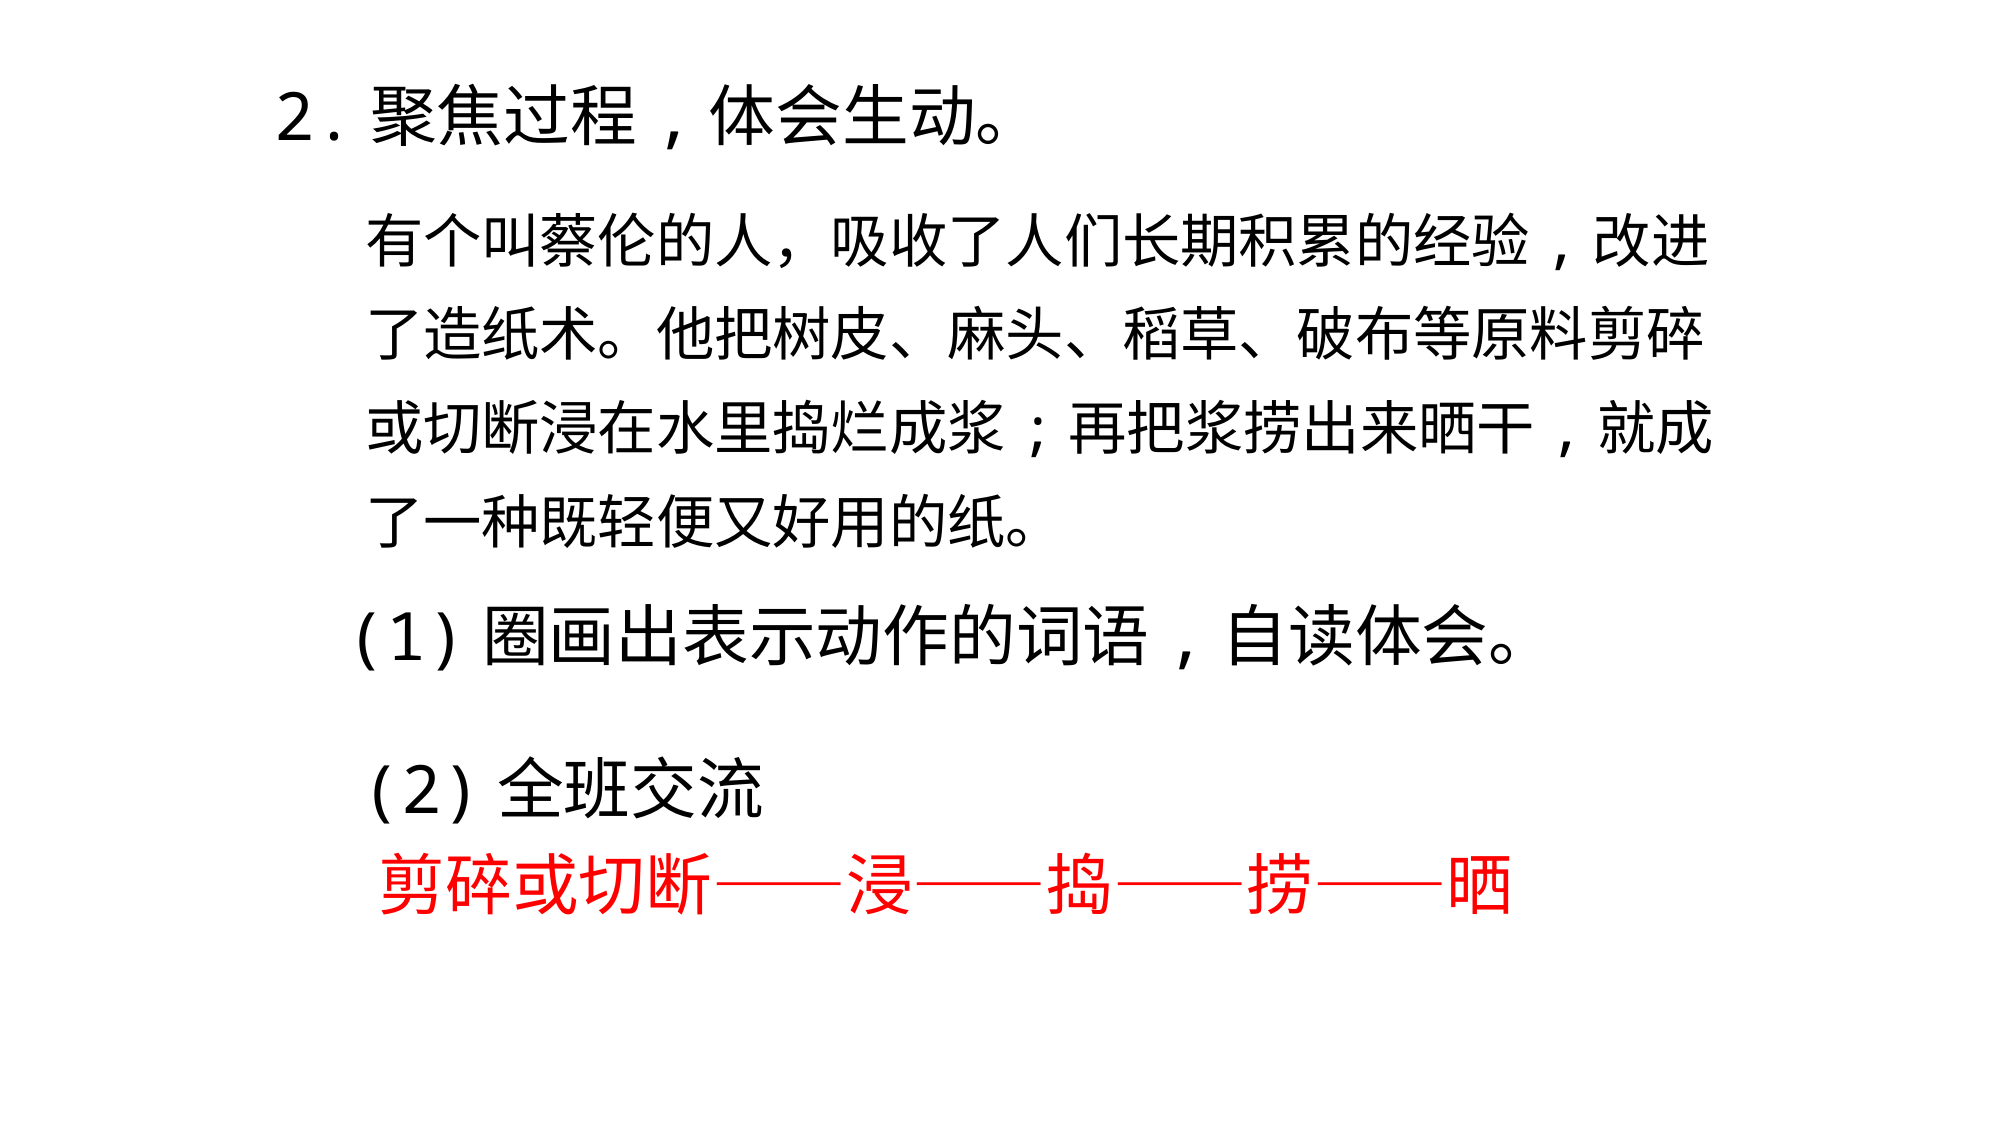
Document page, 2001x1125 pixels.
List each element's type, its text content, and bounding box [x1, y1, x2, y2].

text_box 2.聚焦过程,体会生动。 [219, 66, 1058, 161]
text_box 有个叫蔡伦的人，吸收了人们长期积累的经验,改进了造纸术。他把树皮、麻头、稻草、破布等原料剪碎或切断浸在水里捣烂成浆;再把浆捞出来晒干,就成了一种既轻便又好用的纸。 [350, 172, 1733, 563]
text_box (2)全班交流 [346, 739, 779, 835]
text_box (1)圈画出表示动作的词语,自读体会。 [291, 586, 1571, 681]
text_box 剪碎或切断——浸——捣——捞——晒 [333, 835, 1529, 931]
